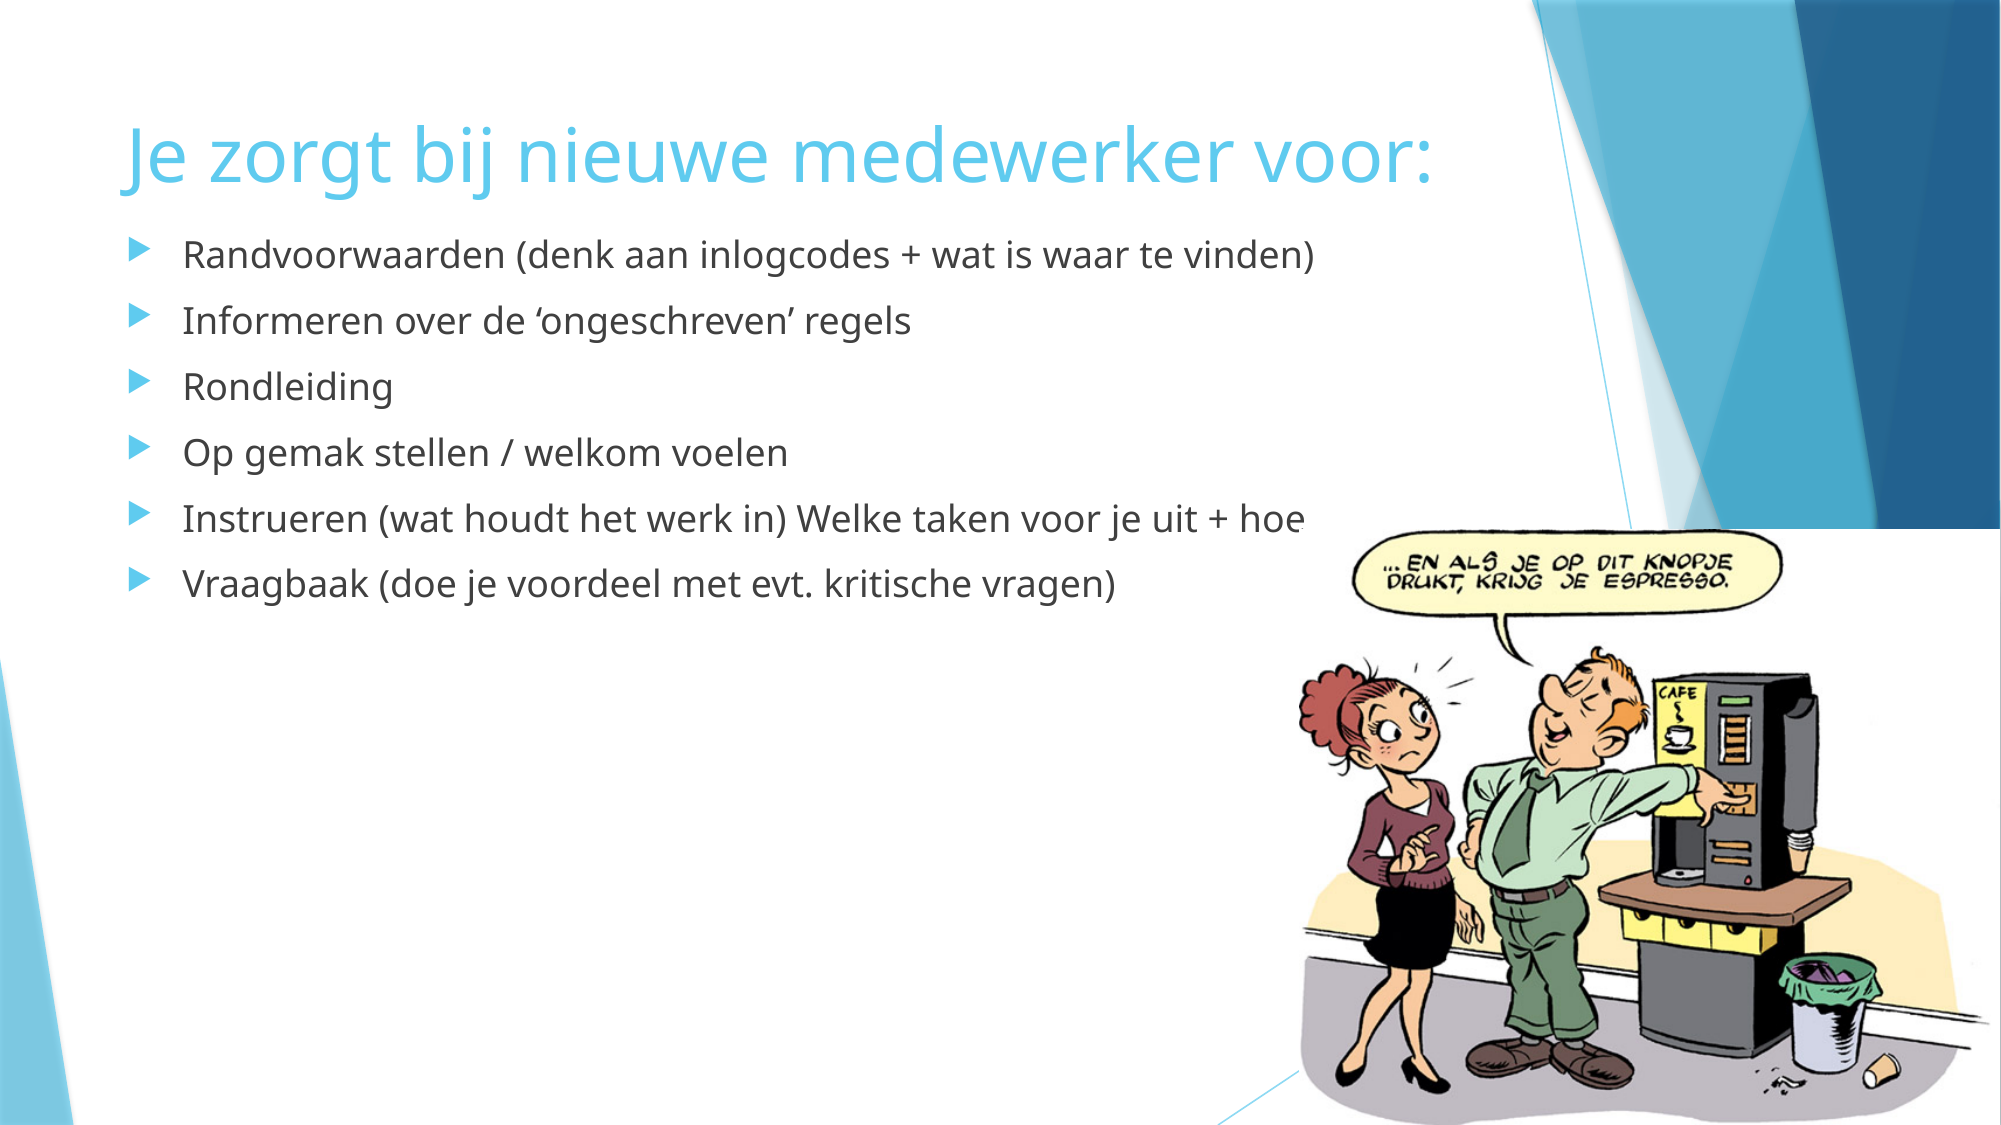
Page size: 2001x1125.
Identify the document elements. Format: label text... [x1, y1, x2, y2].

list Randvoorwaarden (denk aan inlogcodes + wat is waar te vinden) Informeren over de ‘ongeschreven’ regels Rondleiding Op gemak stellen / welkom voelen Instrueren (wat houdt het werk in) Welke taken voor je uit + hoe Vraagbaak (doe je voordeel met evt. kritische vragen) [111, 223, 1522, 861]
title Je zorgt bij nieuwe medewerker voor: [111, 99, 1522, 223]
picture [1298, 528, 2000, 1125]
